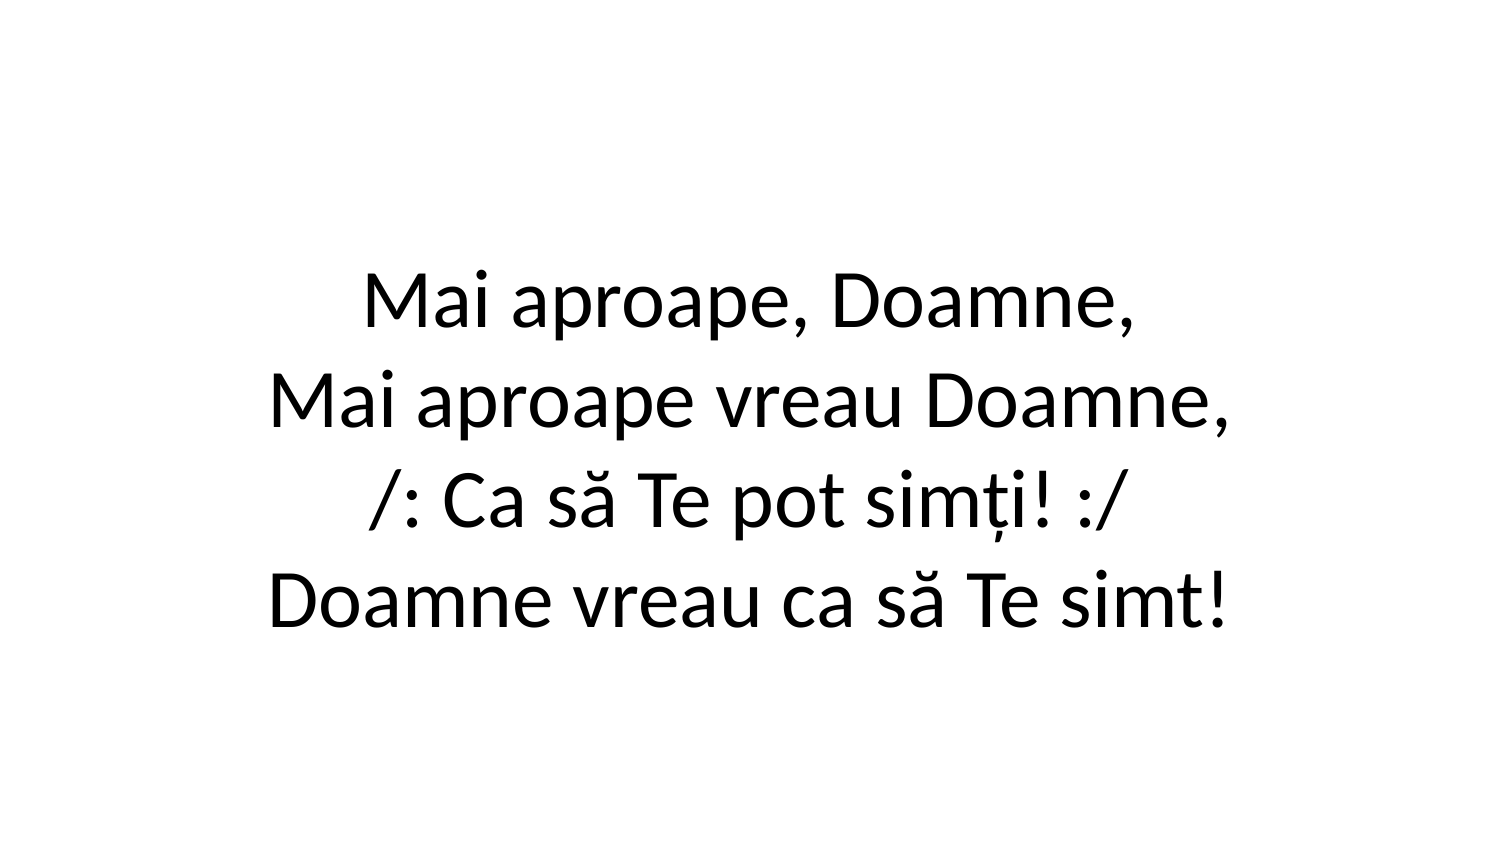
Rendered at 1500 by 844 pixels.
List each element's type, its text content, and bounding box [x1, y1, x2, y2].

text_box Mai aproape, Doamne, Mai aproape vreau Doamne, /: Ca să Te pot simți! :/ Doamne vreau ca să Te simt! [252, 192, 1248, 652]
